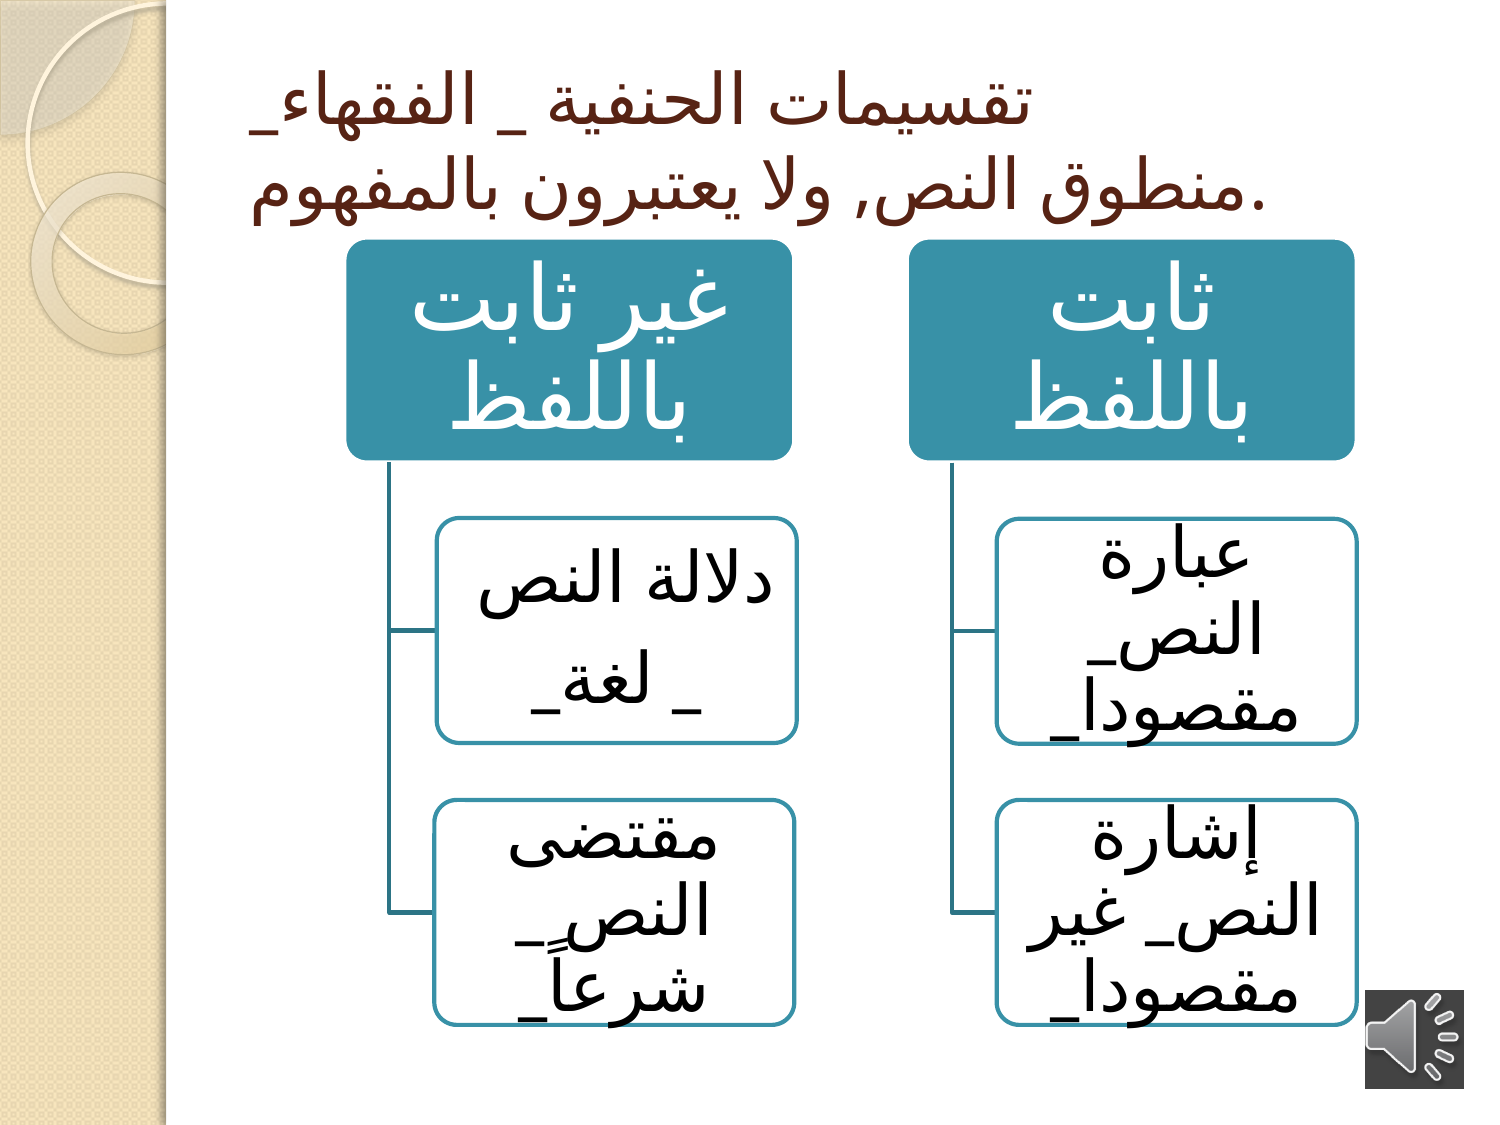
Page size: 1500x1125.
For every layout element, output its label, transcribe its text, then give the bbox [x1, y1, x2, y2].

picture [1364, 989, 1465, 1090]
title تقسيمات الحنفية _ الفقهاء_ منطوق النص, ولا يعتبرون بالمفهوم. [235, 45, 1466, 233]
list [235, 237, 1466, 1026]
